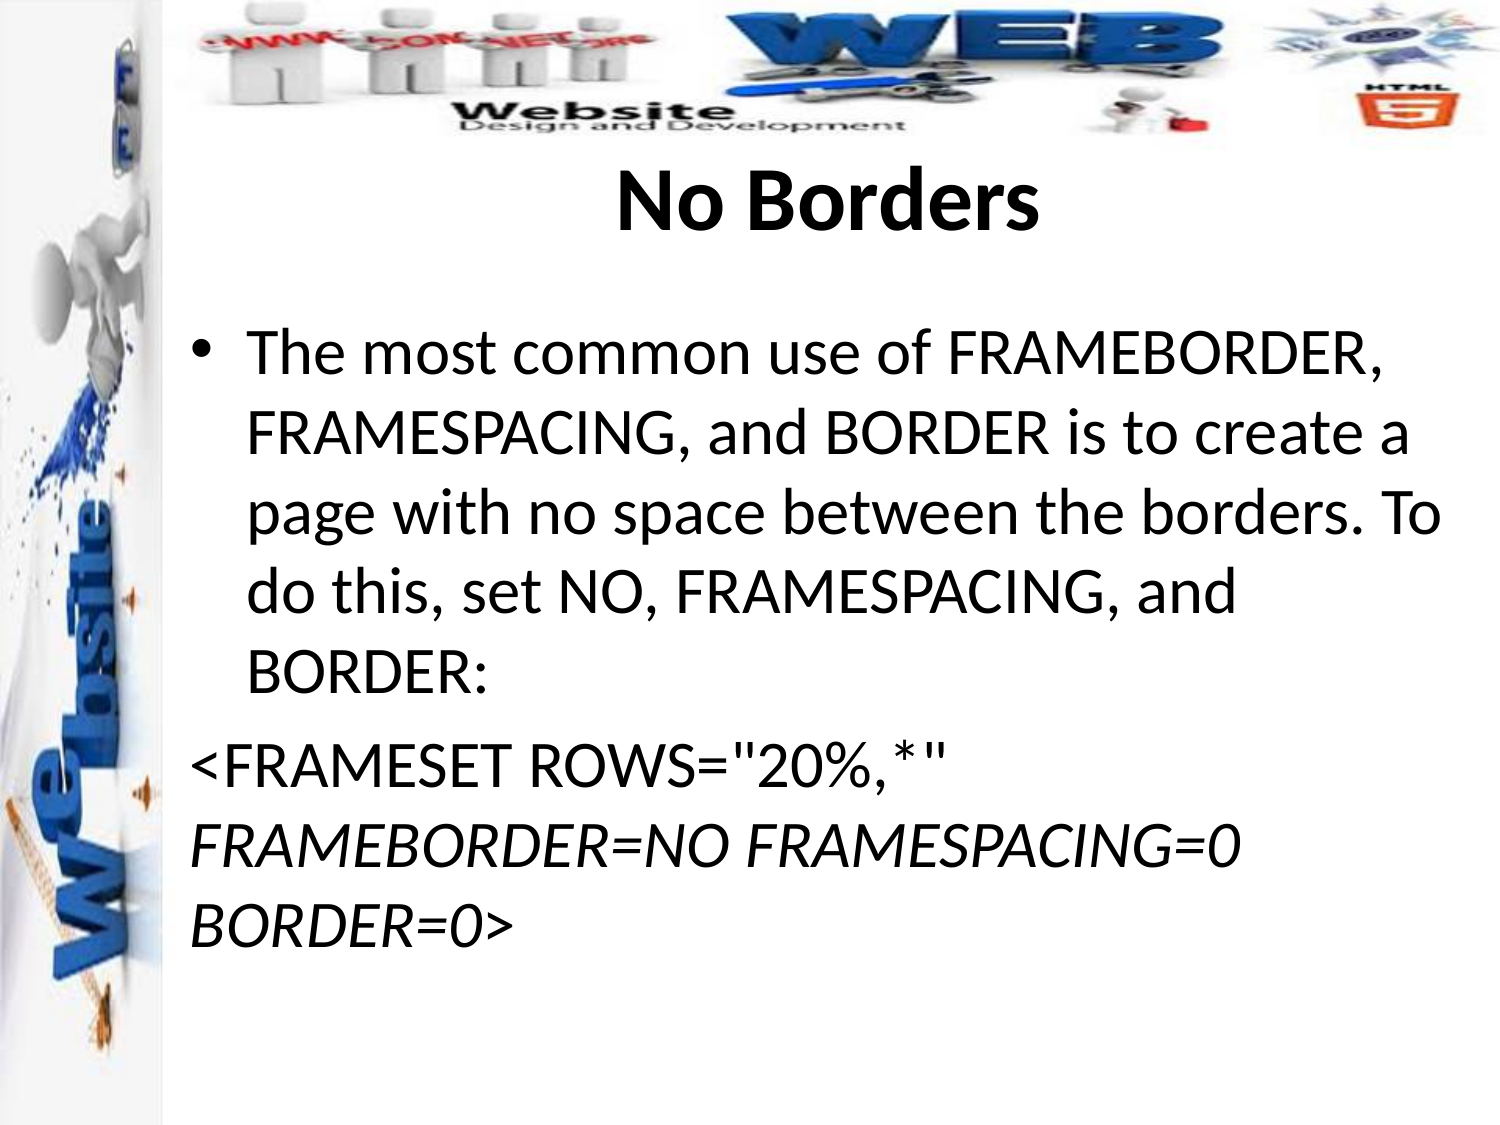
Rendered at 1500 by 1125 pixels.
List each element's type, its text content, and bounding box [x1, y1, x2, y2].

picture [0, 0, 1500, 1125]
title No Borders [162, 112, 1496, 275]
list The most common use of FRAMEBORDER, FRAMESPACING, and BORDER is to create a page with no space between the borders. To do this, set NO, FRAMESPACING, and BORDER: <FRAMESET ROWS="20%,*" FRAMEBORDER=NO FRAMESPACING=0 BORDER=0> [174, 299, 1500, 1121]
